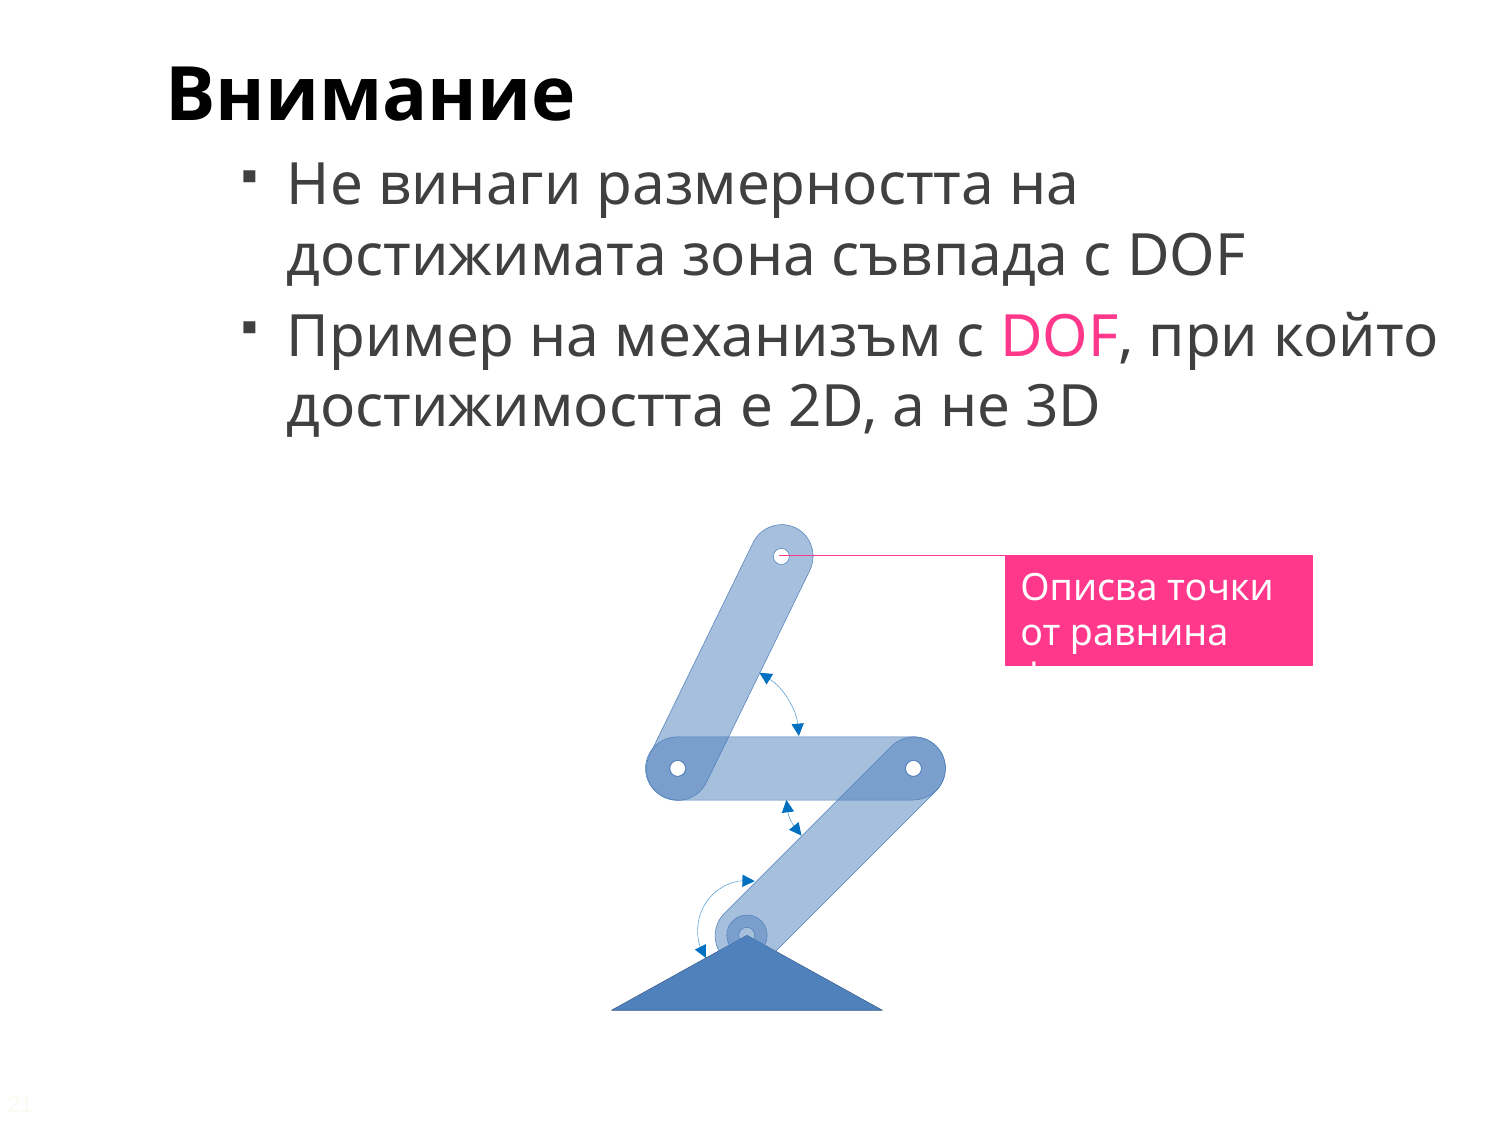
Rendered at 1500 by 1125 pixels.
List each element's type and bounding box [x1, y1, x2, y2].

text_box [779, 555, 1313, 666]
text_box [609, 951, 885, 1013]
text_box [724, 912, 770, 958]
text_box [717, 796, 934, 970]
text_box [694, 874, 755, 958]
text_box [643, 734, 948, 803]
text_box [781, 803, 833, 836]
text_box [728, 672, 804, 734]
text_box [651, 522, 815, 746]
